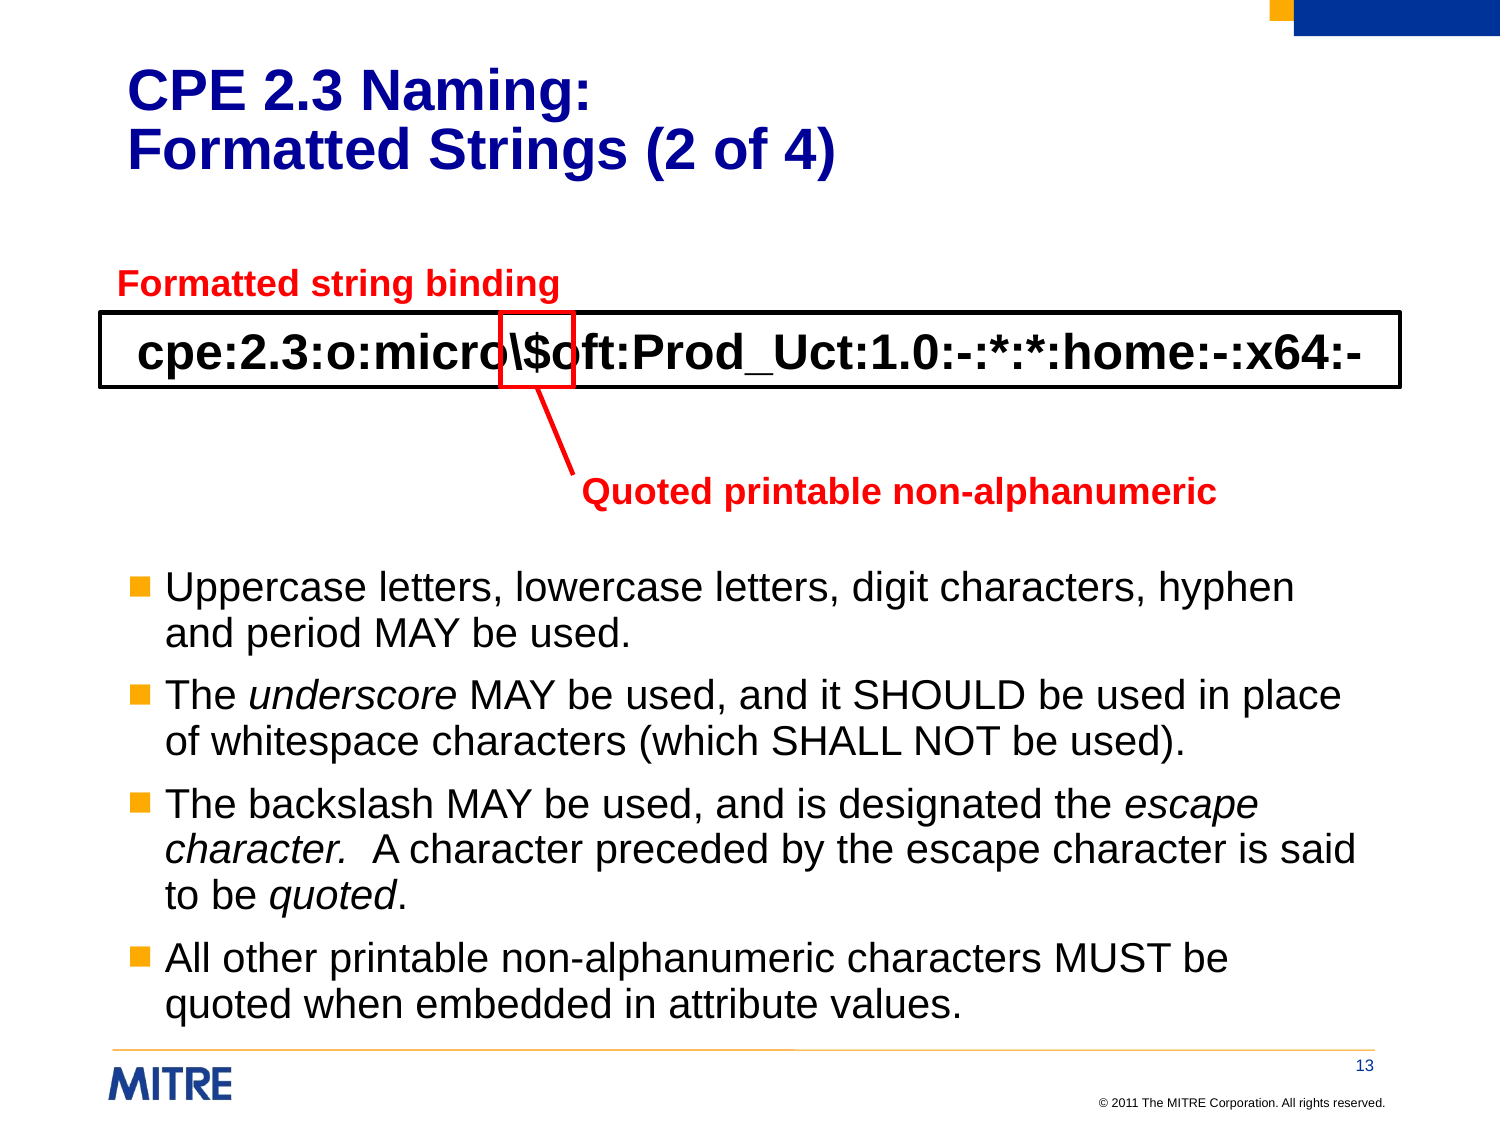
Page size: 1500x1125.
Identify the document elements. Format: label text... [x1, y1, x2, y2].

list Uppercase letters, lowercase letters, digit characters, hyphen and period MAY be used. The underscore MAY be used, and it SHOULD be used in place of whitespace characters (which SHALL NOT be used). The backslash MAY be used, and is designated the escape character. A character preceded by the escape character is said to be quoted. All other printable non-alphanumeric characters MUST be quoted when embedded in attribute values. [112, 556, 1376, 1058]
slide_number 13 [1301, 1049, 1390, 1076]
text_box [500, 312, 574, 388]
title CPE 2.3 Naming: Formatted Strings (2 of 4) [112, 45, 1375, 200]
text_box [536, 386, 574, 476]
text_box Formatted string binding [102, 251, 577, 312]
text_box cpe:2.3:o:micro\$oft:Prod_Uct:1.0:-:*:*:home:-:x64:- [99, 312, 500, 388]
text_box cpe:2.3:o:micro\$oft:Prod_Uct:1.0:-:*:*:home:-:x64:- [574, 312, 1400, 388]
picture [103, 1064, 236, 1106]
text_box Quoted printable non-alphanumeric [566, 459, 1400, 520]
